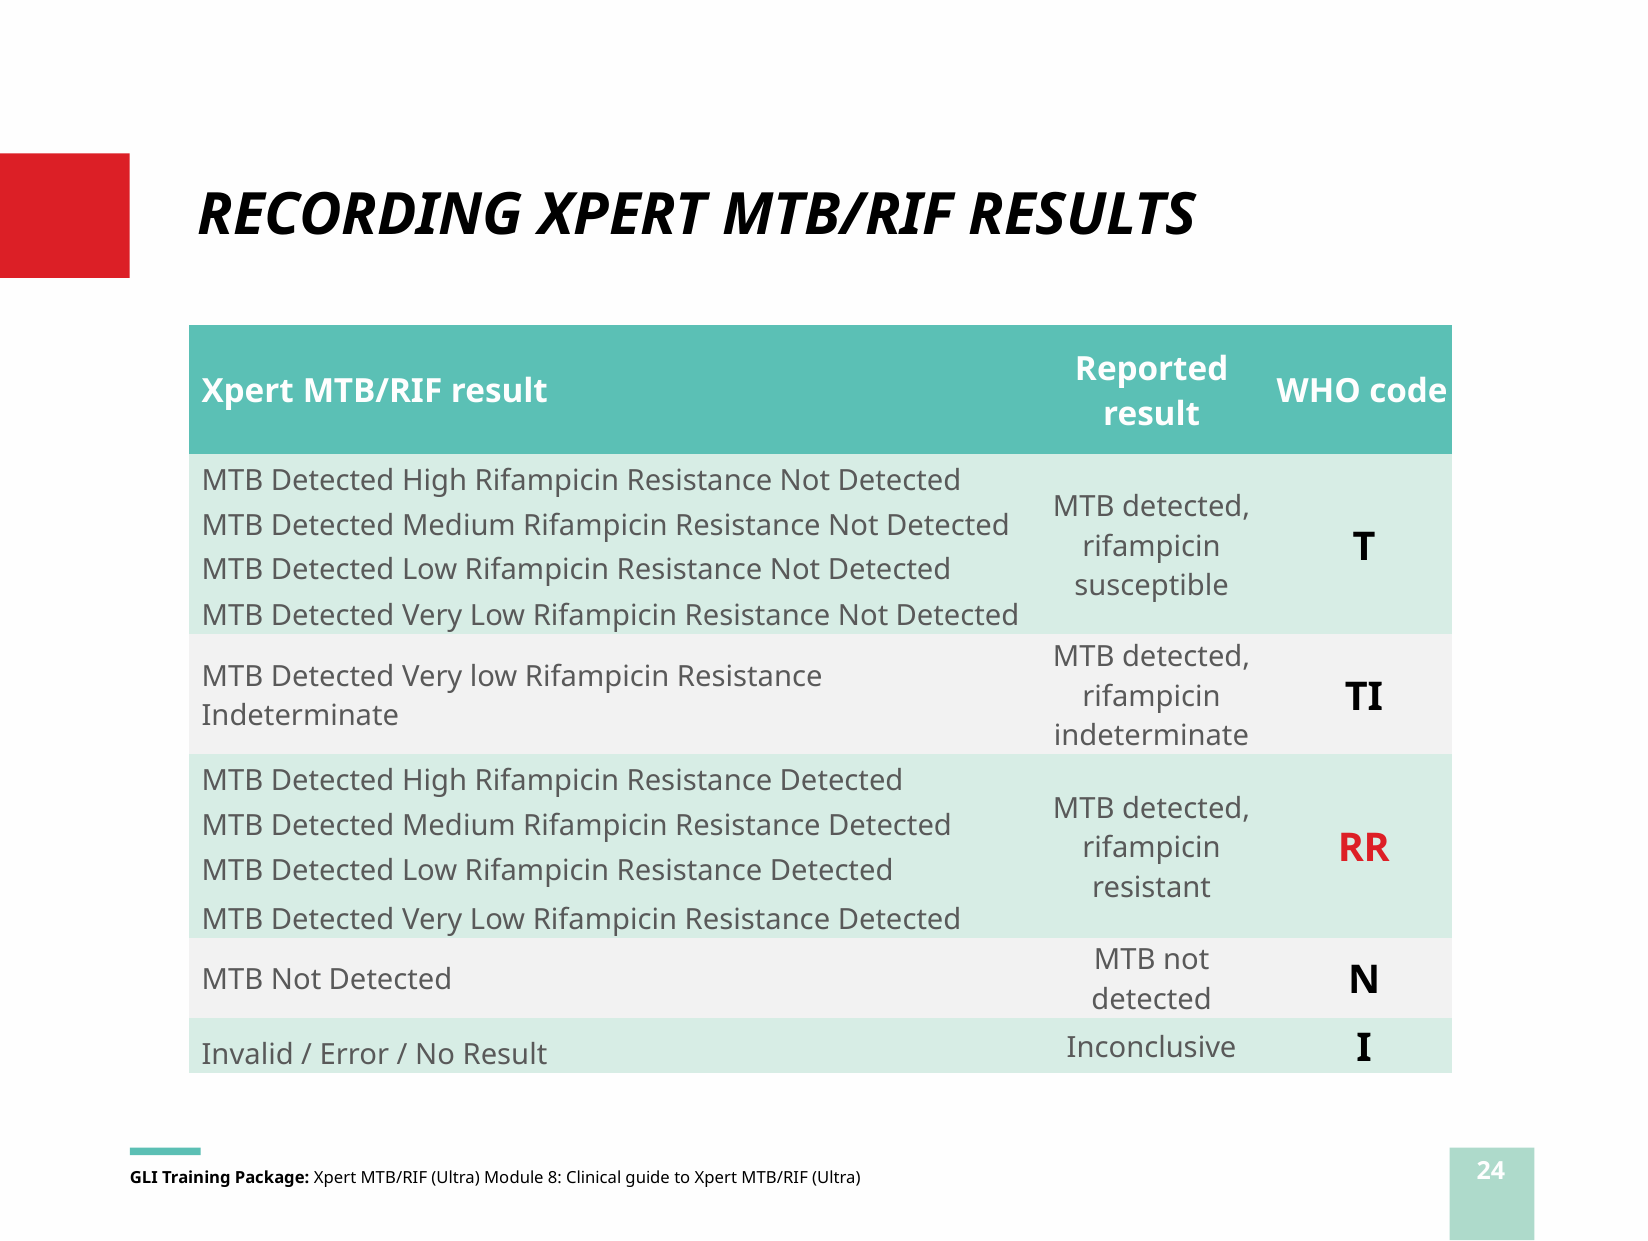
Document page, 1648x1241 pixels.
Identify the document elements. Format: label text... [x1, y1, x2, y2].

table_cell MTB Detected Very Low Rifampicin Resistance Not Detected [189, 589, 1027, 634]
table_cell Invalid / Error / No Result [189, 1018, 1027, 1073]
table_cell N [1264, 938, 1452, 1018]
table_cell MTB Not Detected [189, 938, 1027, 1018]
table_header WHO code [1264, 325, 1452, 454]
title RECORDING XPERT MTB/RIF RESULTS [197, 153, 1450, 278]
table_cell MTB Detected Very Low Rifampicin Resistance Detected [189, 889, 1027, 938]
table_cell TI [1264, 634, 1452, 754]
table_cell MTB Detected High Rifampicin Resistance Not Detected [189, 454, 1027, 499]
table_cell MTB Detected Medium Rifampicin Resistance Detected [189, 799, 1027, 844]
table_header Xpert MTB/RIF result [189, 325, 1027, 454]
table_cell MTB detected, rifampicin resistant [1027, 754, 1264, 938]
table_cell MTB not detected [1027, 938, 1264, 1018]
table_cell MTB Detected Low Rifampicin Resistance Not Detected [189, 544, 1027, 589]
table_cell MTB detected, rifampicin susceptible [1027, 454, 1264, 634]
table_cell T [1264, 454, 1452, 634]
table_cell I [1264, 1018, 1452, 1073]
table_cell MTB Detected Very low Rifampicin Resistance Indeterminate [189, 634, 1027, 754]
table_header Reported result [1027, 325, 1264, 454]
table_cell MTB detected, rifampicin indeterminate [1027, 634, 1264, 754]
table_cell Inconclusive [1027, 1018, 1264, 1073]
table_cell MTB Detected Low Rifampicin Resistance Detected [189, 844, 1027, 889]
table_cell MTB Detected High Rifampicin Resistance Detected [189, 754, 1027, 799]
table_cell MTB Detected Medium Rifampicin Resistance Not Detected [189, 499, 1027, 544]
table_cell RR [1264, 754, 1452, 938]
